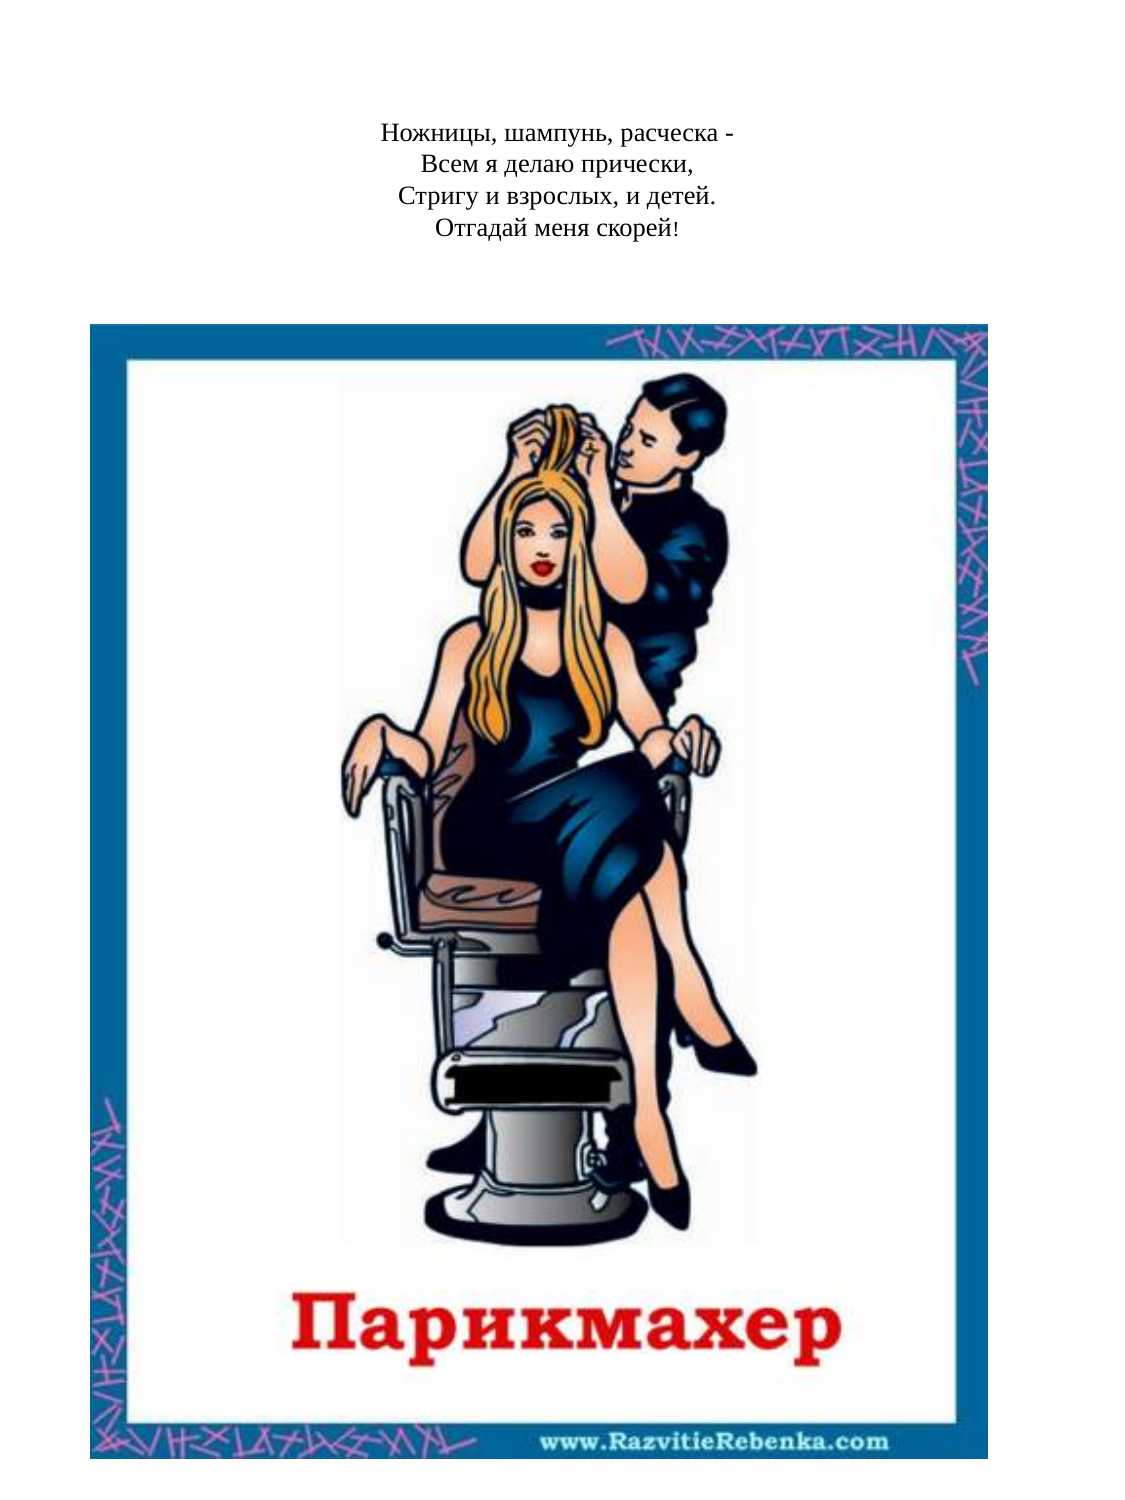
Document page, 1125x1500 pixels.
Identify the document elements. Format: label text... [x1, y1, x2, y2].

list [89, 324, 988, 1459]
title Ножницы, шампунь, расческа - Всем я делаю прически, Стригу и взрослых, и детей. Отгадай меня скорей! [56, 29, 1059, 302]
